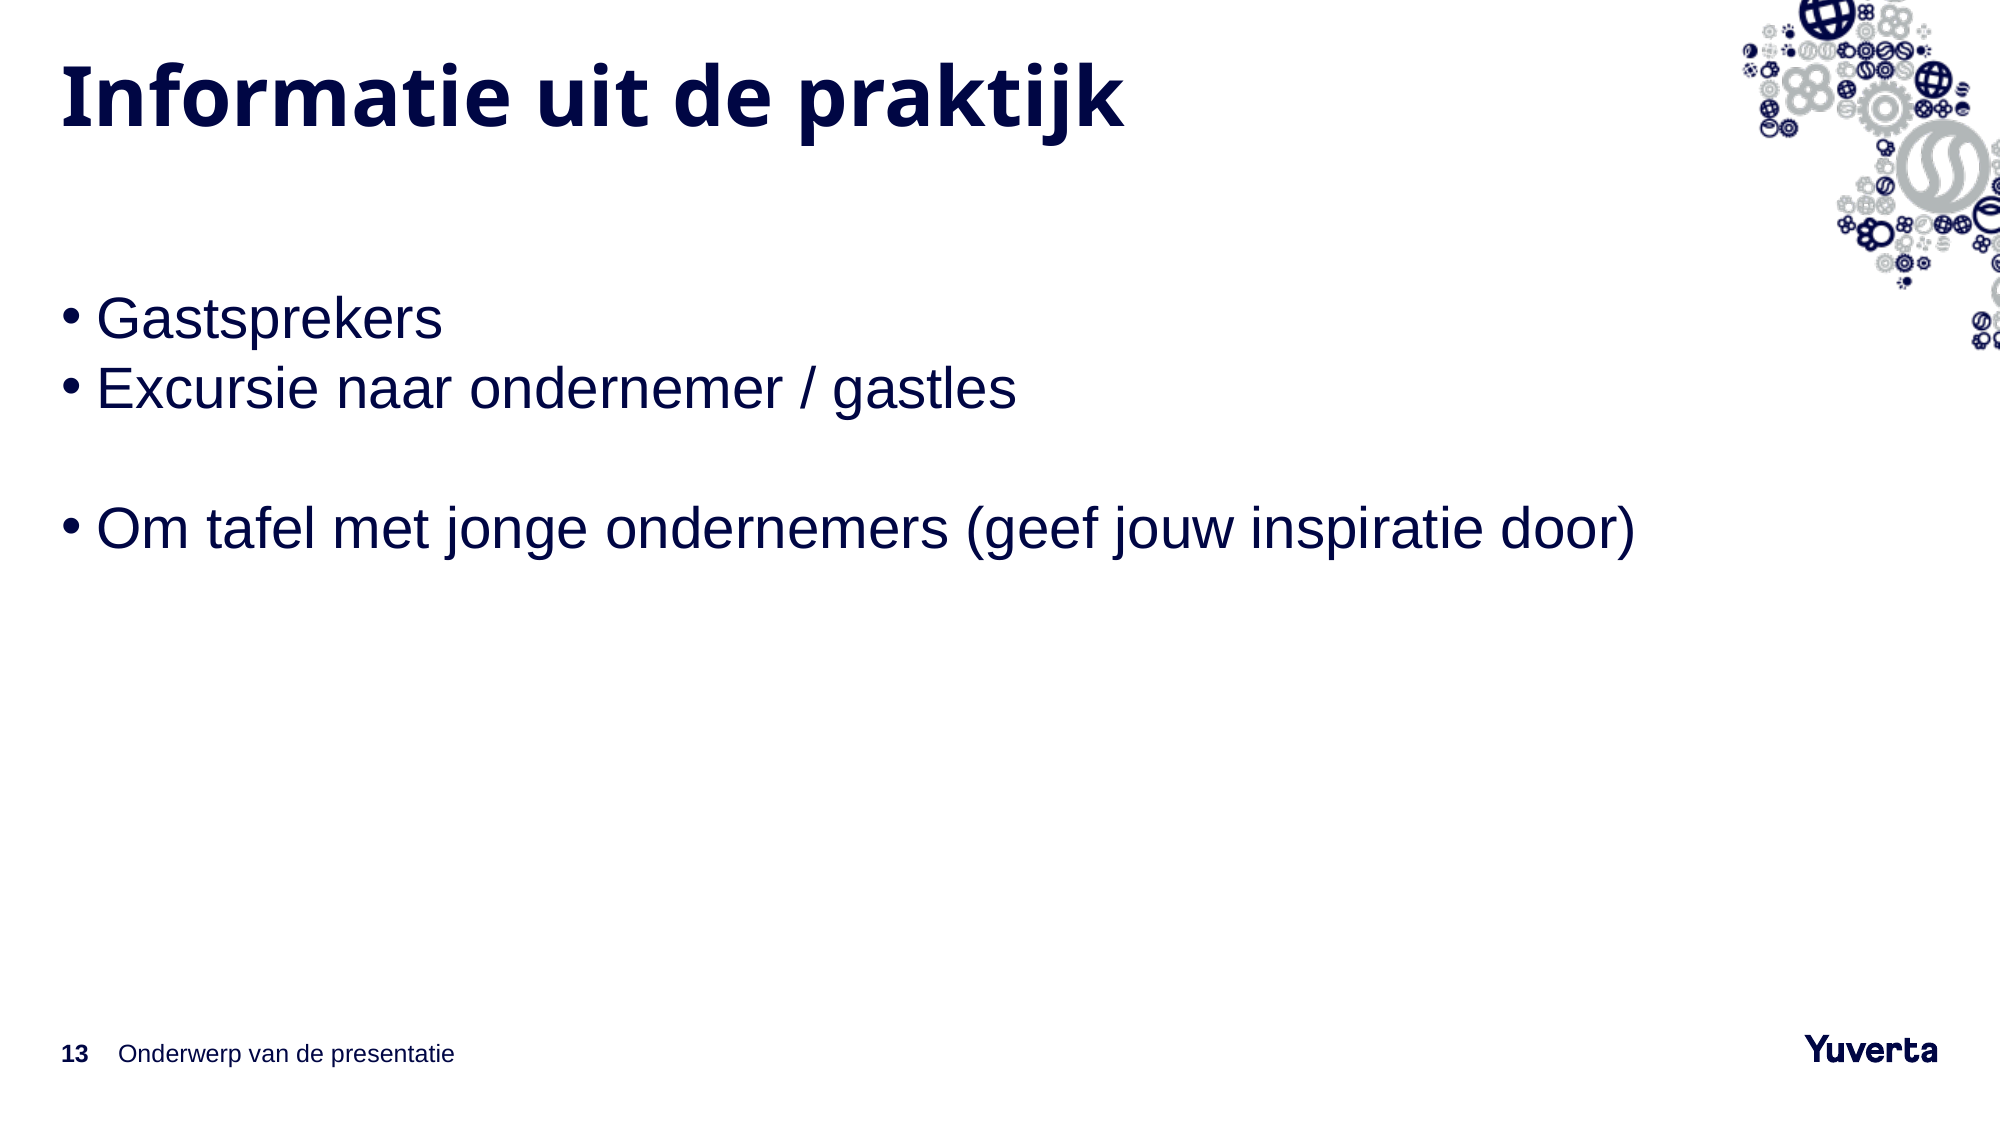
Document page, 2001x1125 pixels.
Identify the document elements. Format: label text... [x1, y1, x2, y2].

slide_number 13 [60, 1037, 113, 1073]
picture [0, 0, 2000, 1125]
title Informatie uit de praktijk [60, 48, 1720, 239]
footer Onderwerp van de presentatie [118, 1037, 987, 1073]
list Gastsprekers Excursie naar ondernemer / gastles Om tafel met jonge ondernemers (geef jouw inspiratie door) [60, 280, 1940, 1006]
